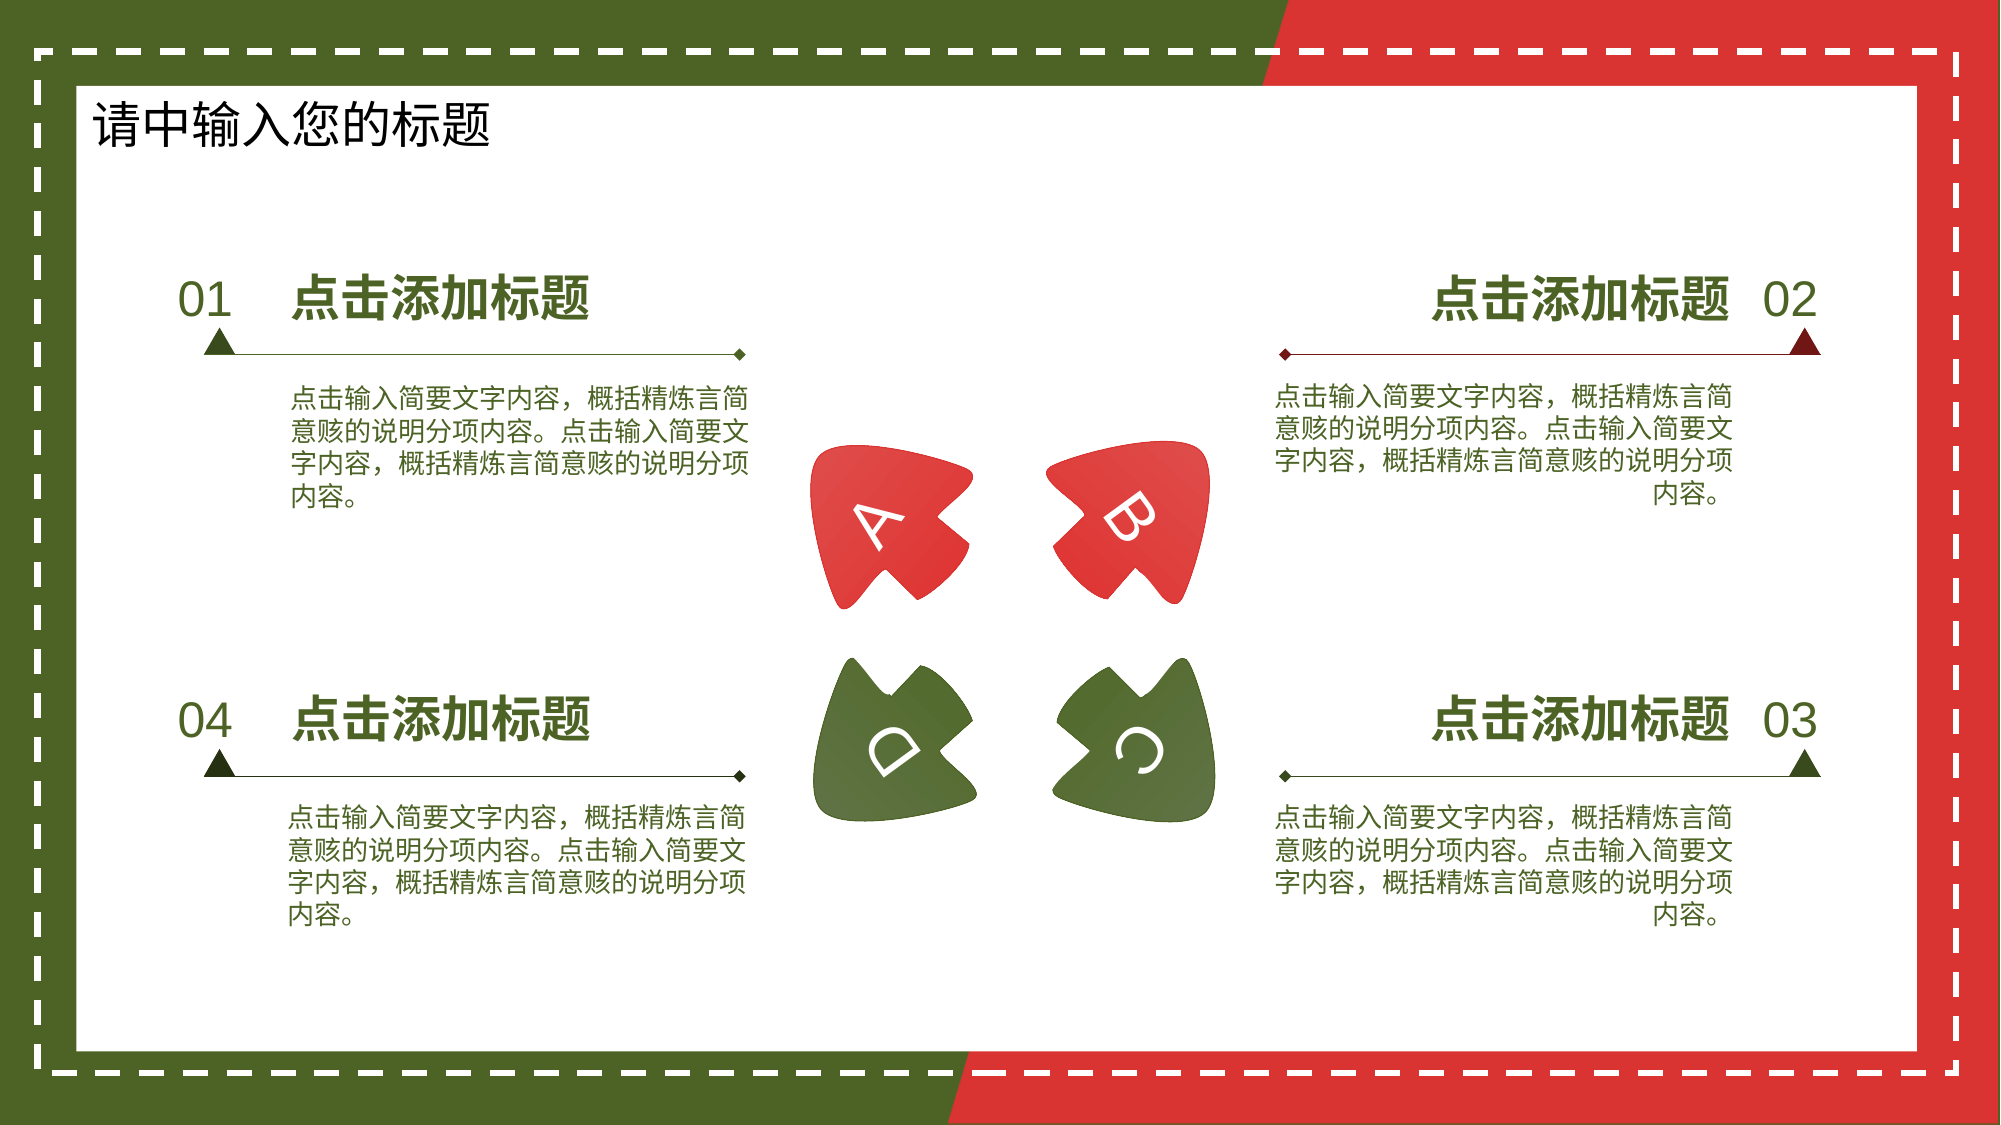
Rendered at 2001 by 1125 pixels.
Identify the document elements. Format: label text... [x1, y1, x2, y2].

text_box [793, 425, 985, 618]
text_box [1246, 258, 1834, 518]
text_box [162, 259, 777, 521]
text_box 请中输入您的标题 [76, 85, 636, 221]
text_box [162, 680, 775, 940]
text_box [1037, 422, 1229, 618]
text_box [1043, 649, 1233, 842]
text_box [795, 649, 989, 841]
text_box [1246, 680, 1834, 940]
text_box [0, 0, 2000, 1125]
